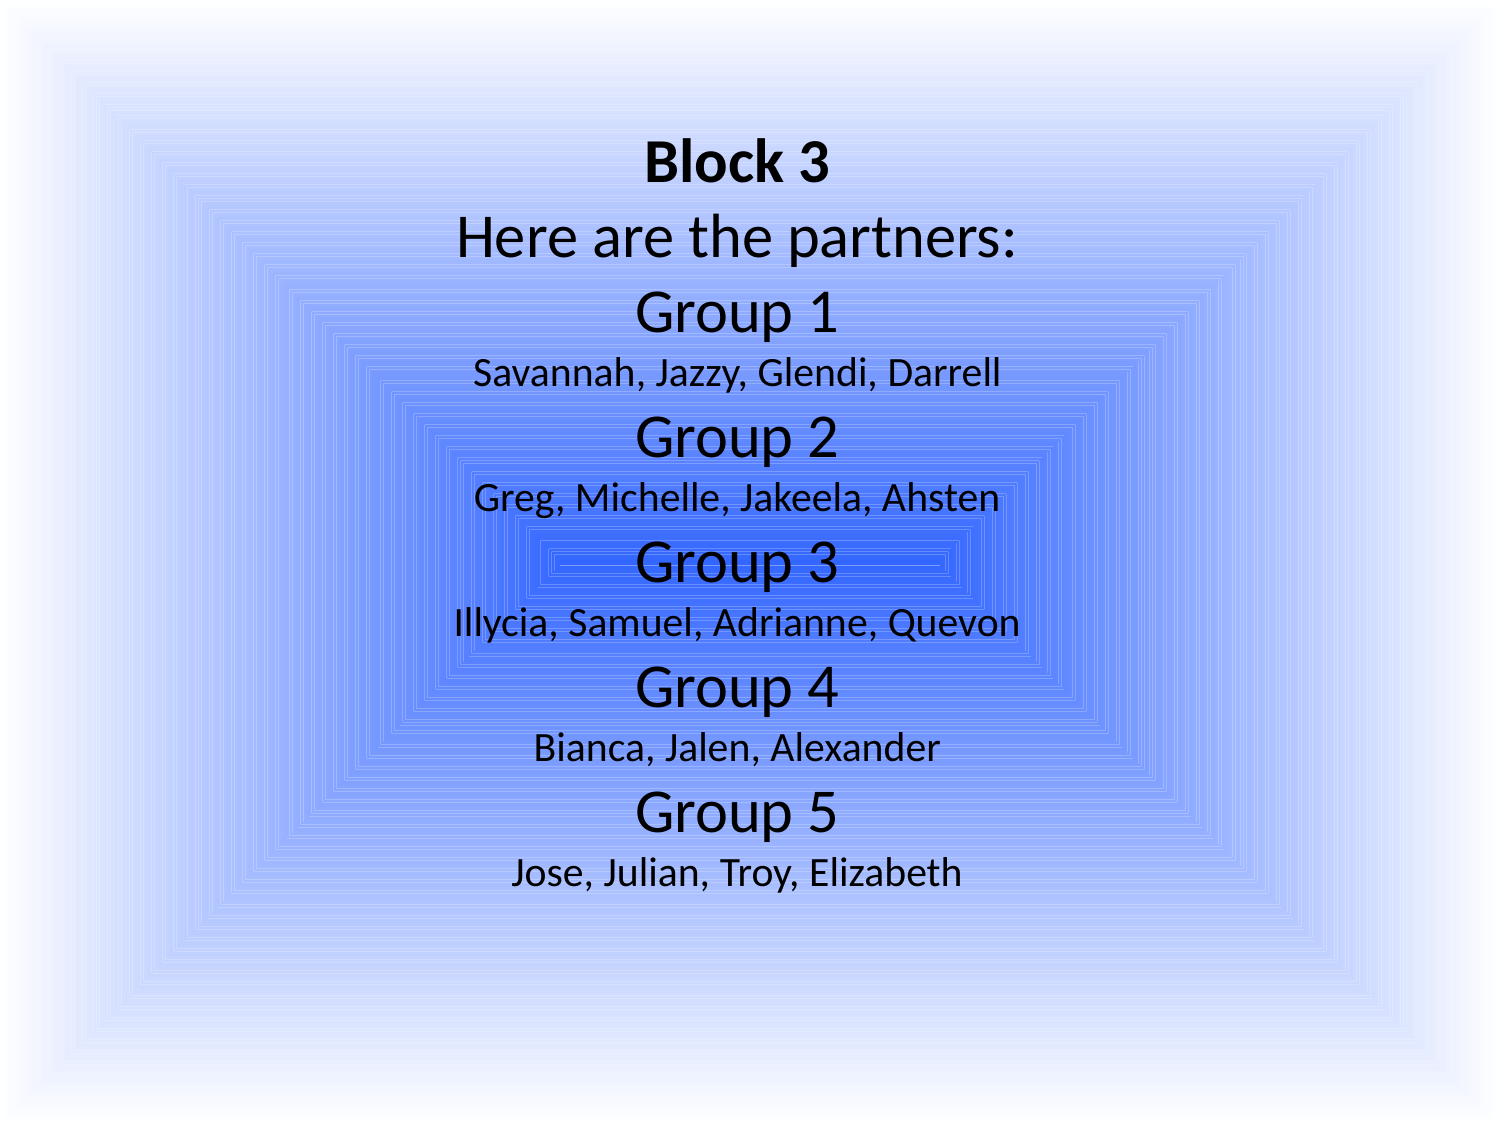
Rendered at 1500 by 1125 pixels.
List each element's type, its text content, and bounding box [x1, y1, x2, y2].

text_box Block 3 Here are the partners: Group 1 Savannah, Jazzy, Glendi, Darrell Group 2 Greg, Michelle, Jakeela, Ahsten Group 3 Illycia, Samuel, Adrianne, Quevon Group 4 Bianca, Jalen, Alexander Group 5 Jose, Julian, Troy, Elizabeth [373, 112, 1102, 902]
